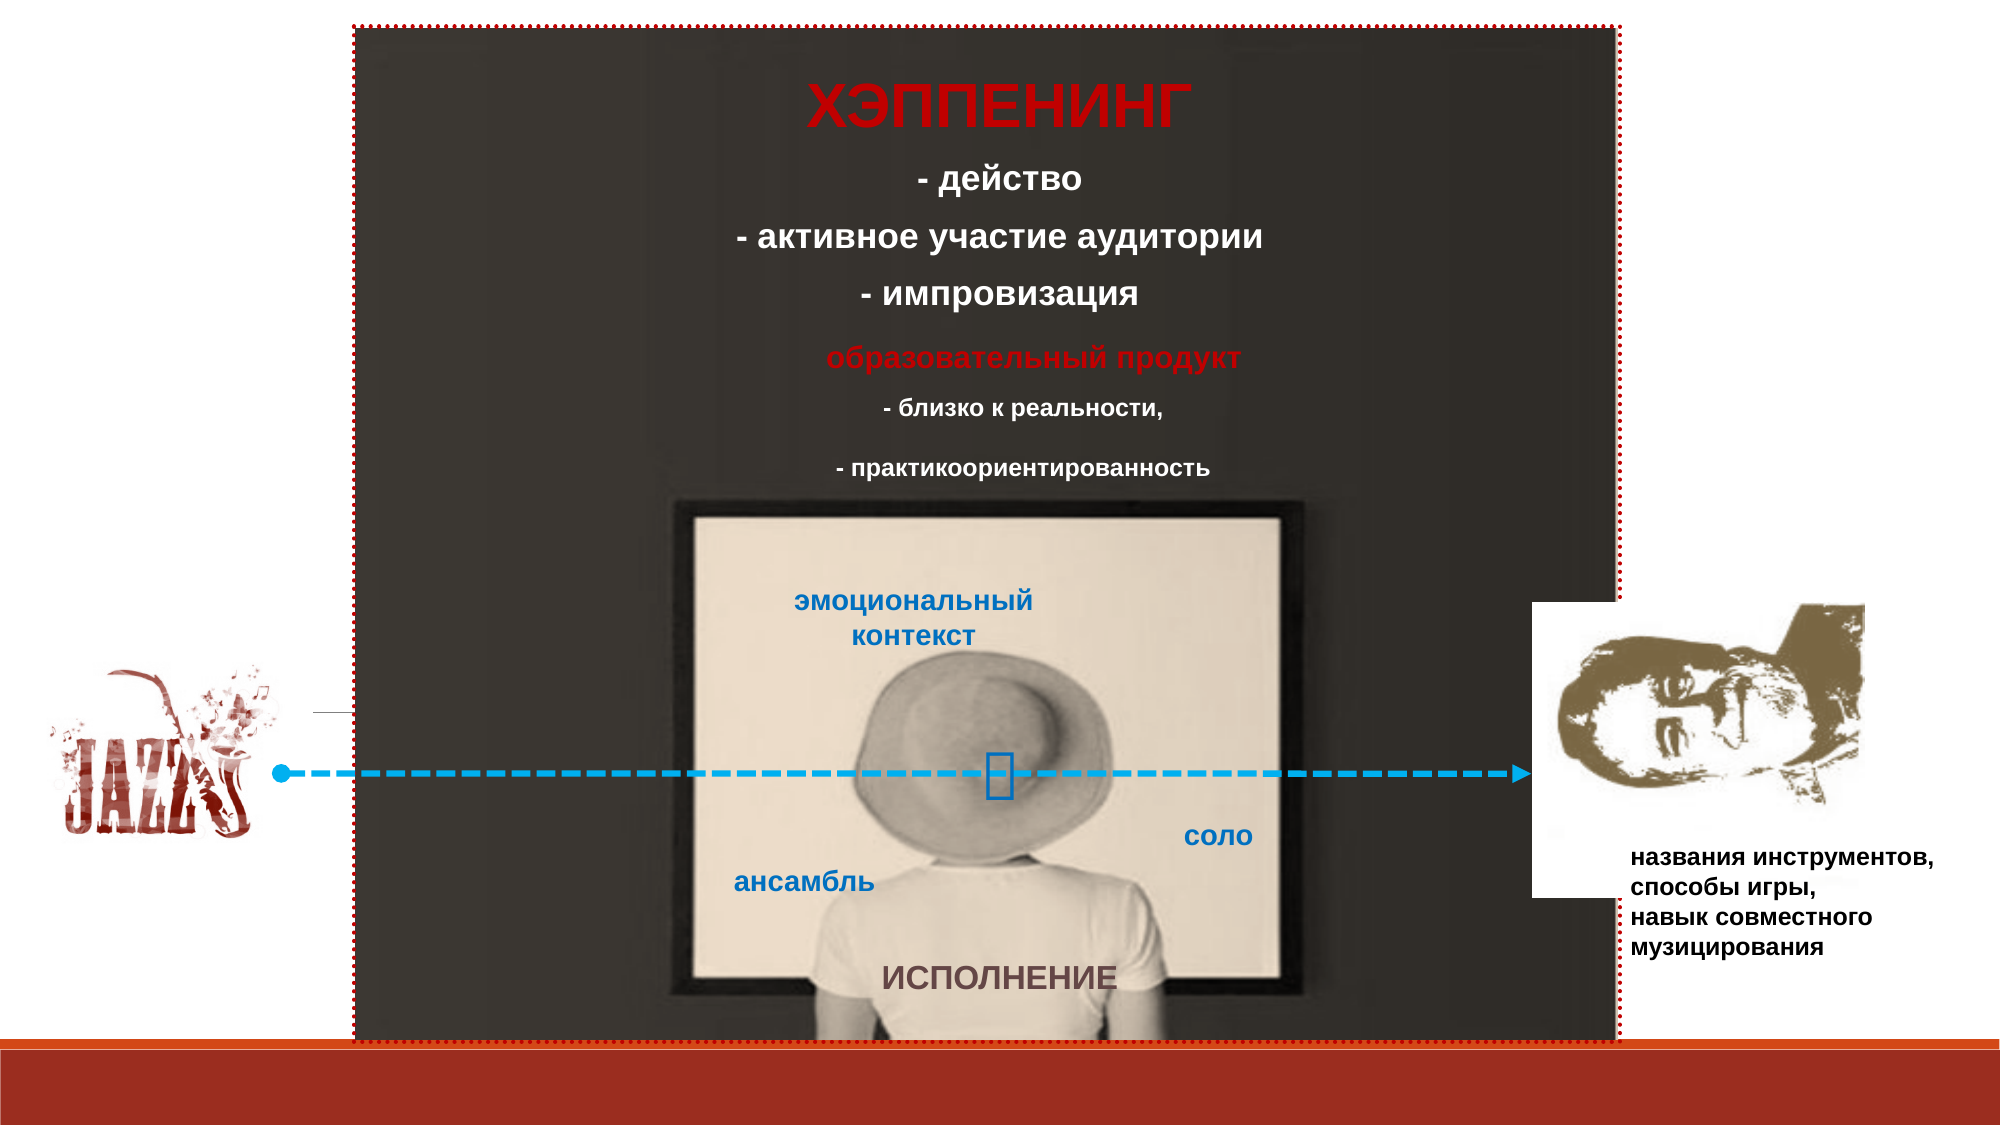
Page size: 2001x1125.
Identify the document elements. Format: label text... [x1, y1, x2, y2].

picture [355, 28, 1866, 1041]
text_box названия инструментов, способы игры, навык совместного музицирования [1627, 833, 1959, 968]
picture [0, 634, 313, 918]
